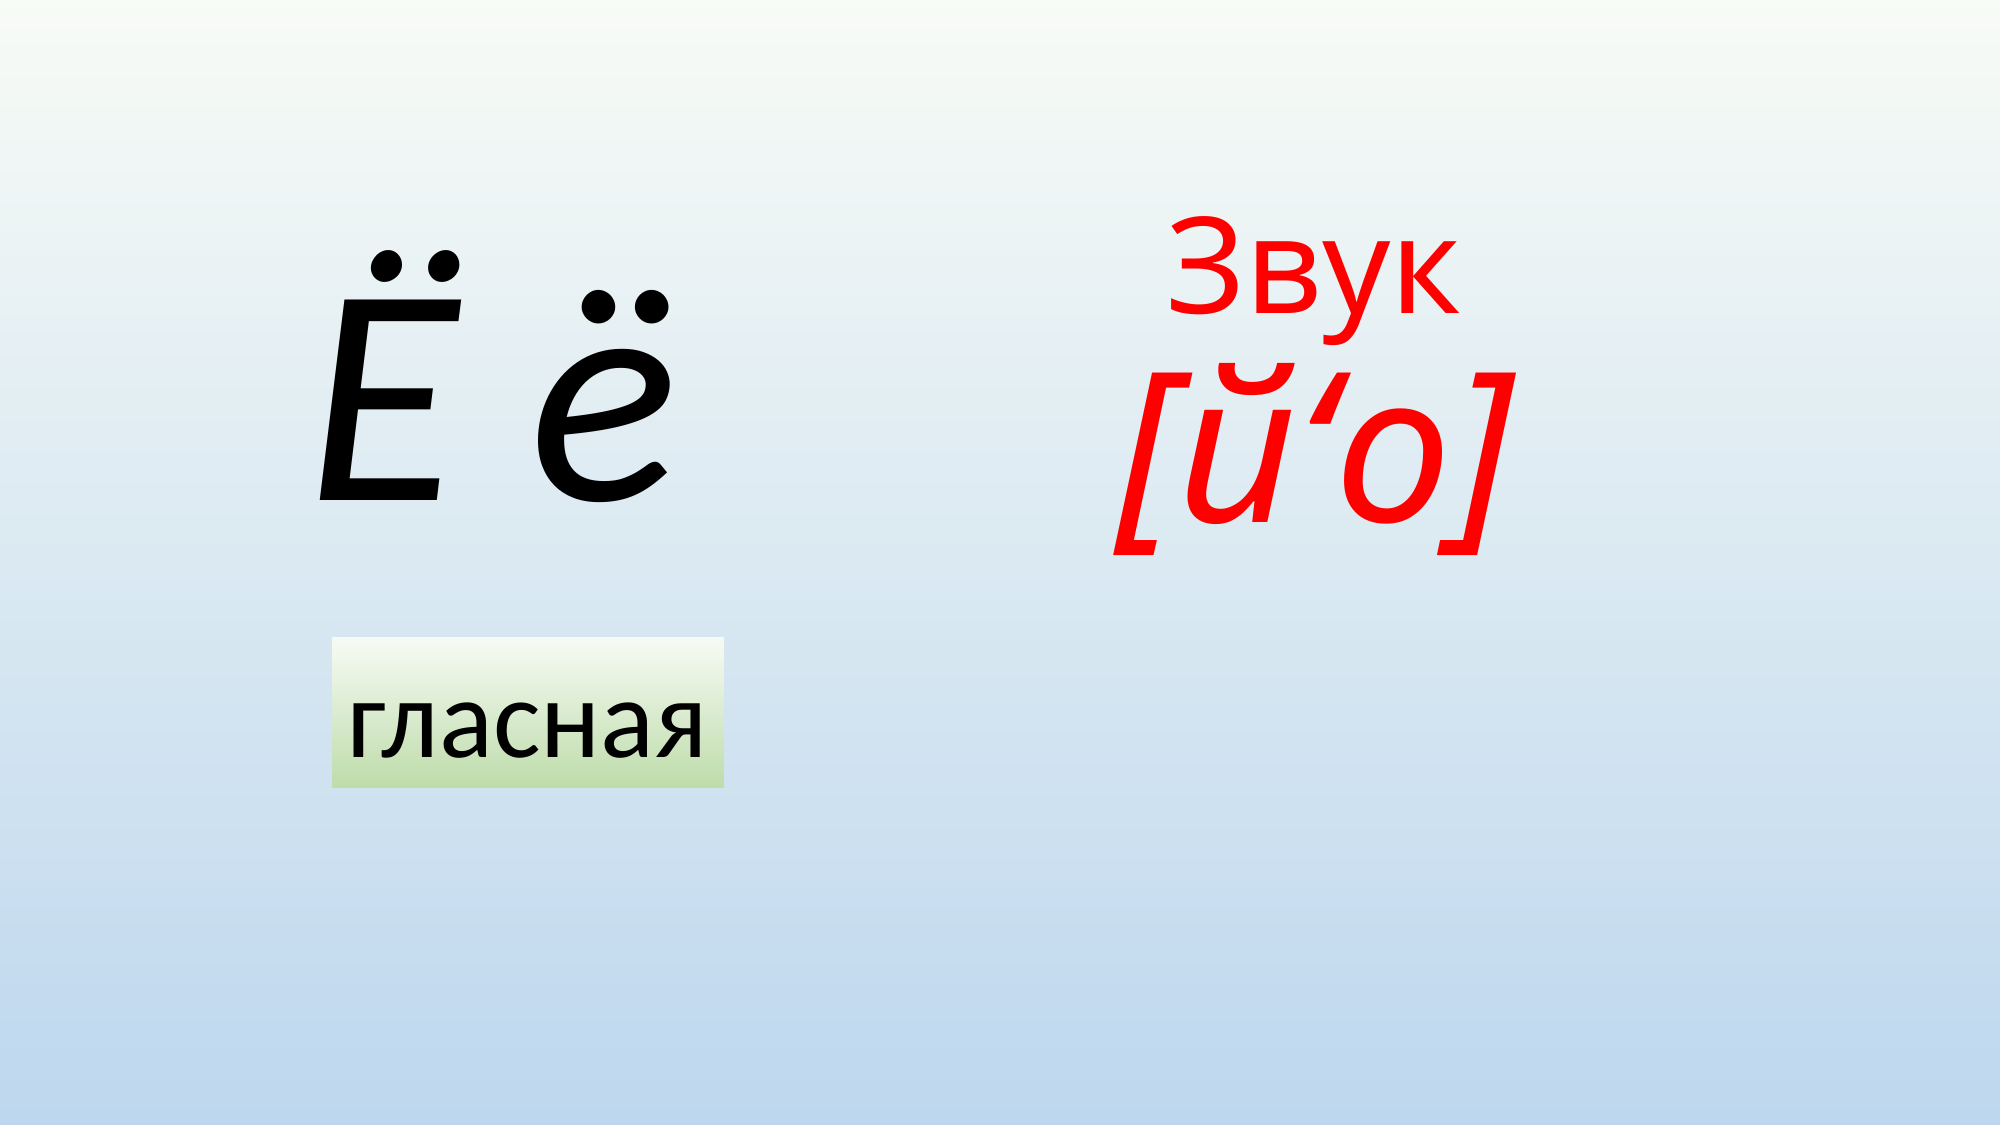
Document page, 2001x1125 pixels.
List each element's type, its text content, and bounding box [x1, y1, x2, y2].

text_box гласная [332, 637, 724, 788]
text_box Звук [й‘о] [1036, 184, 1593, 576]
title Ё ё [249, 184, 807, 576]
